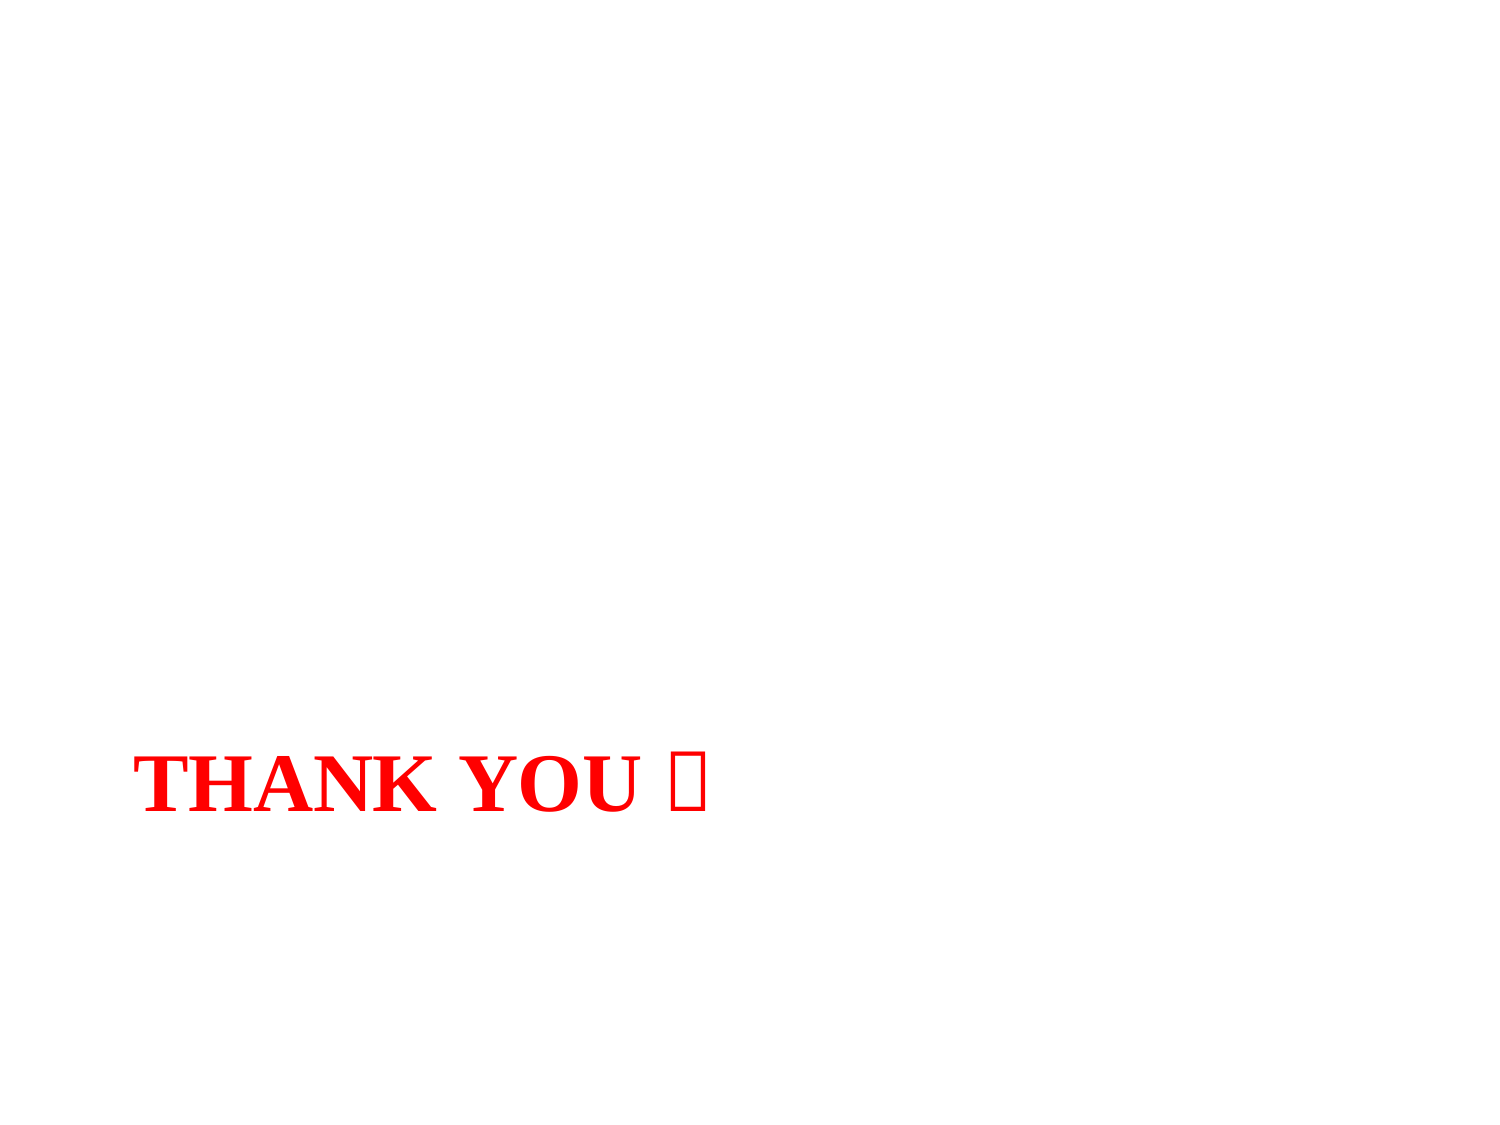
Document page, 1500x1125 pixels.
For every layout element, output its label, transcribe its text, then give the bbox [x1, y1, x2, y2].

text_box THANK YOU  [131, 727, 739, 828]
